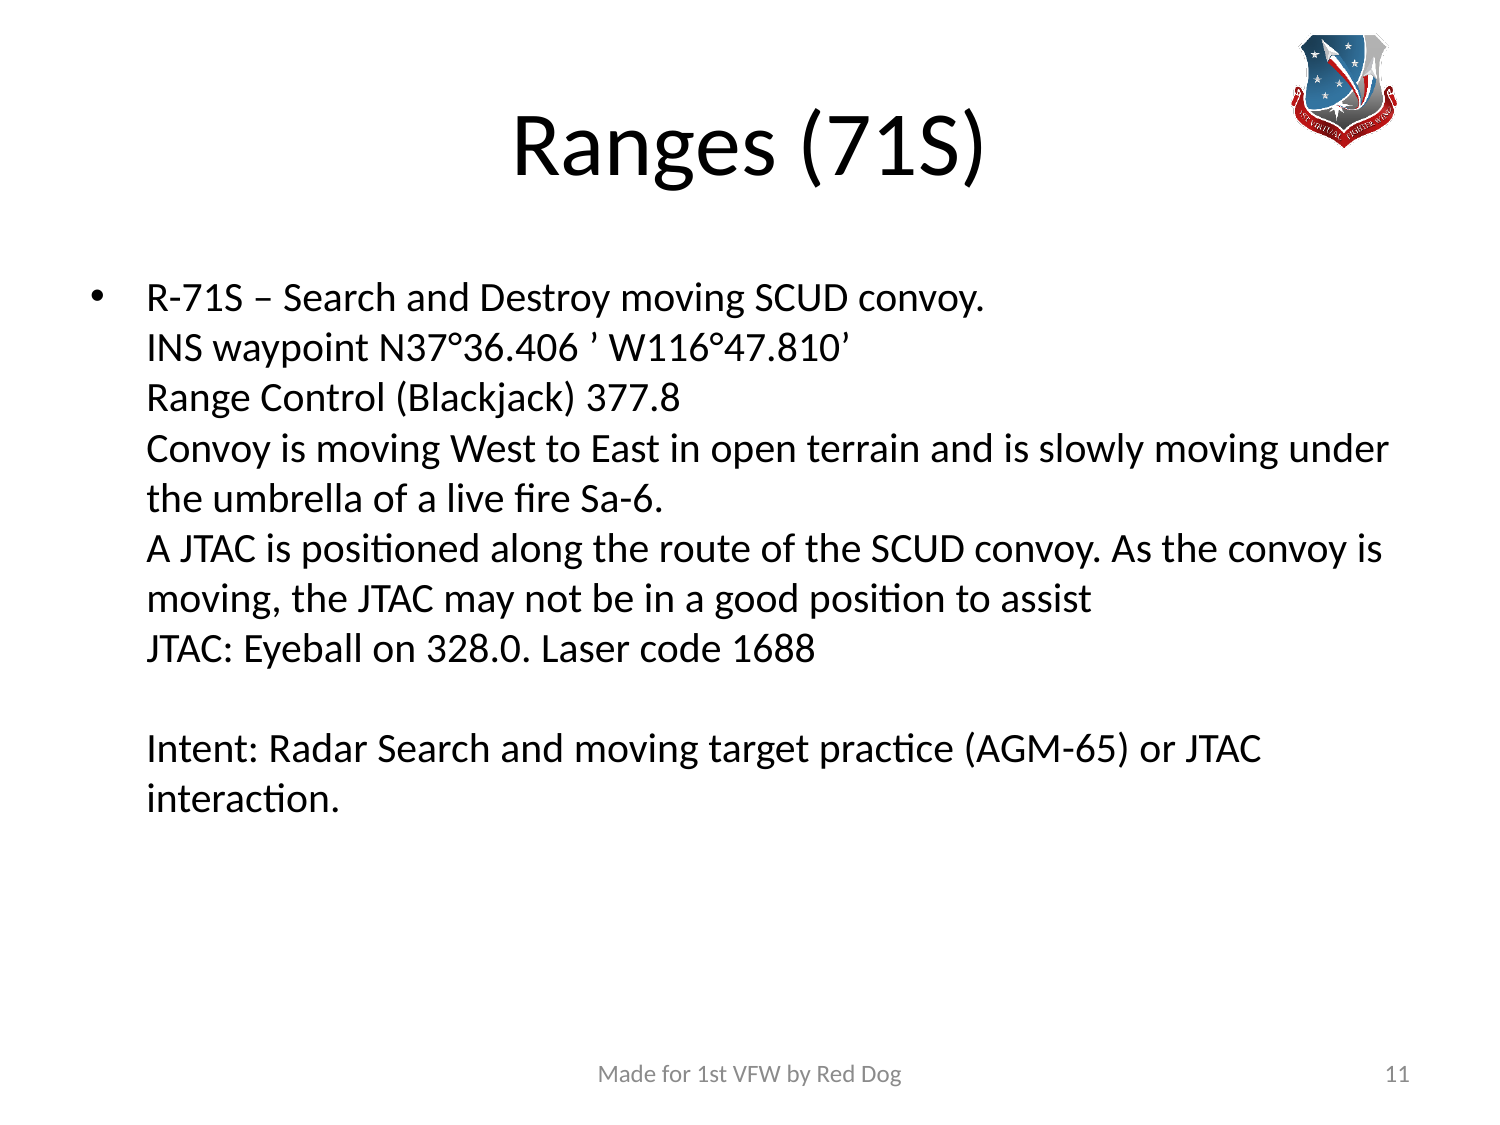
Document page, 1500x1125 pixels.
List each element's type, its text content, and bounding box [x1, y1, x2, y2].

slide_number 11 [1074, 1042, 1425, 1103]
footer Made for 1st VFW by Red Dog [512, 1042, 988, 1103]
list R-71S – Search and Destroy moving SCUD convoy. INS waypoint N37°36.406 ’ W116°47.810’ Range Control (Blackjack) 377.8 Convoy is moving West to East in open terrain and is slowly moving under the umbrella of a live fire Sa-6. A JTAC is positioned along the route of the SCUD convoy. As the convoy is moving, the JTAC may not be in a good position to assist JTAC: Eyeball on 328.0. Laser code 1688 Intent: Radar Search and moving target practice (AGM-65) or JTAC interaction. [75, 262, 1425, 1005]
picture [1262, 3, 1426, 180]
title Ranges (71S) [75, 45, 1425, 233]
